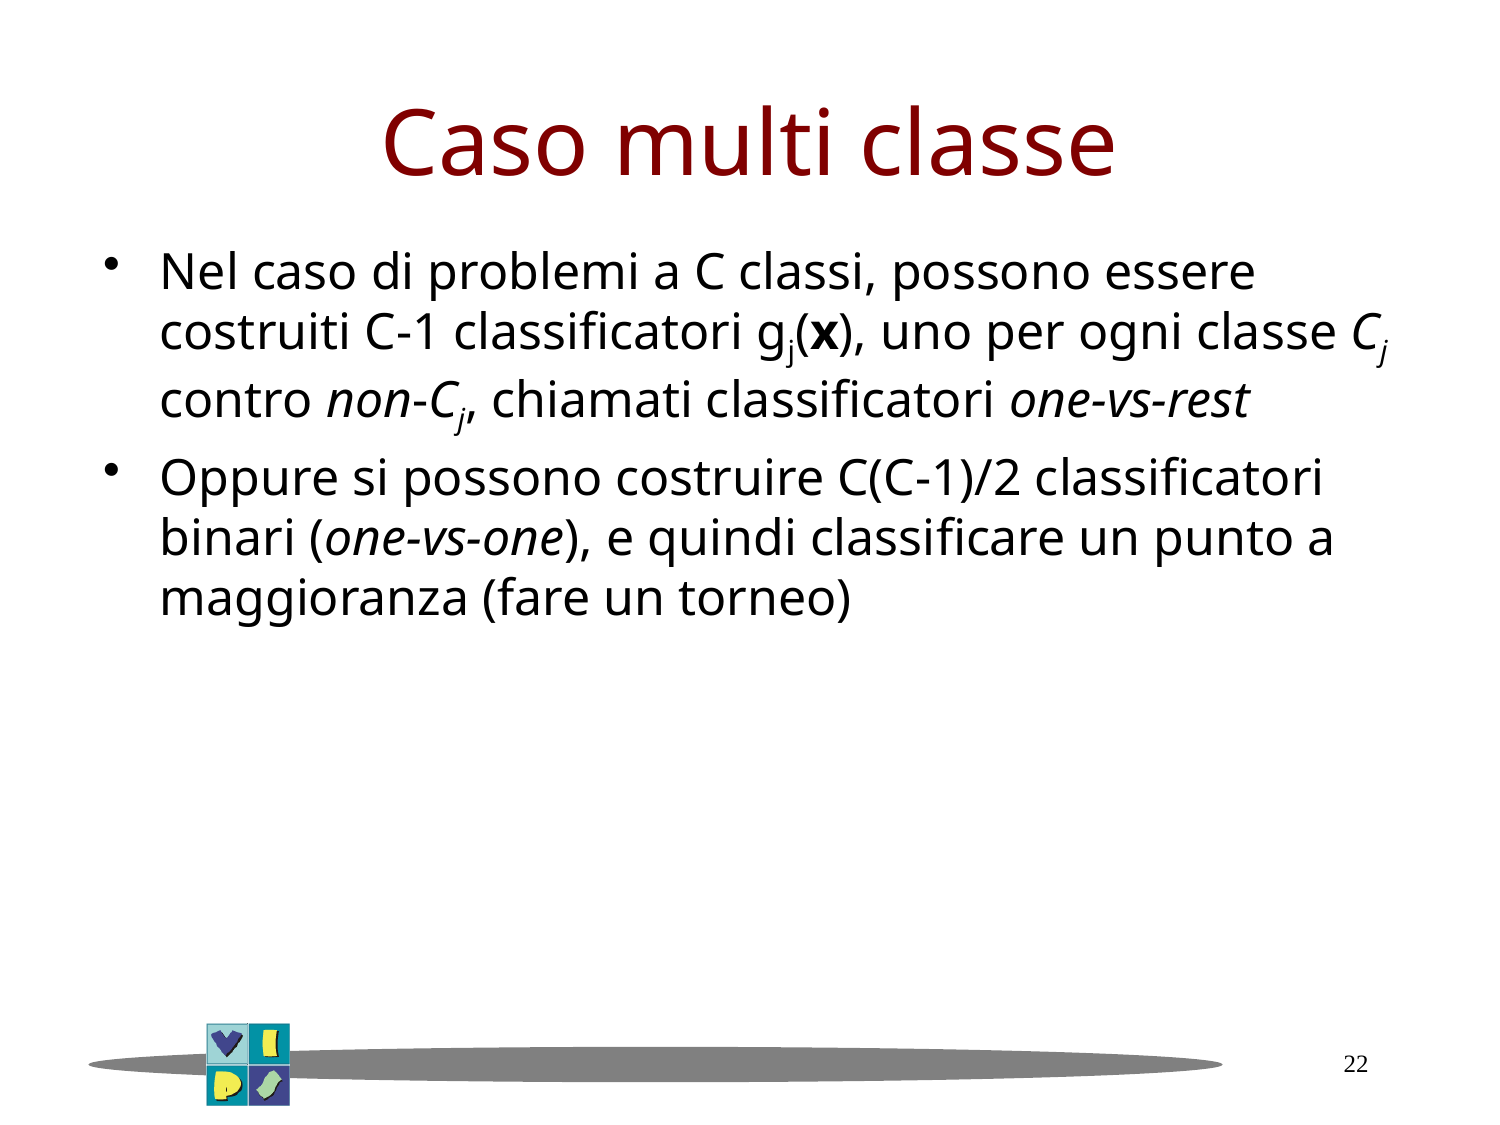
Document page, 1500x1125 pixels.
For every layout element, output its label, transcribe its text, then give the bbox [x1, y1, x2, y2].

list Nel caso di problemi a C classi, possono essere costruiti C-1 classificatori gj(x), uno per ogni classe Cj contro non-Cj, chiamati classificatori one-vs-rest Oppure si possono costruire C(C-1)/2 classificatori binari (one-vs-one), e quindi classificare un punto a maggioranza (fare un torneo) [88, 231, 1439, 975]
title Caso multi classe [75, 45, 1425, 233]
picture [206, 1023, 290, 1106]
slide_number 22 [1033, 1039, 1384, 1118]
